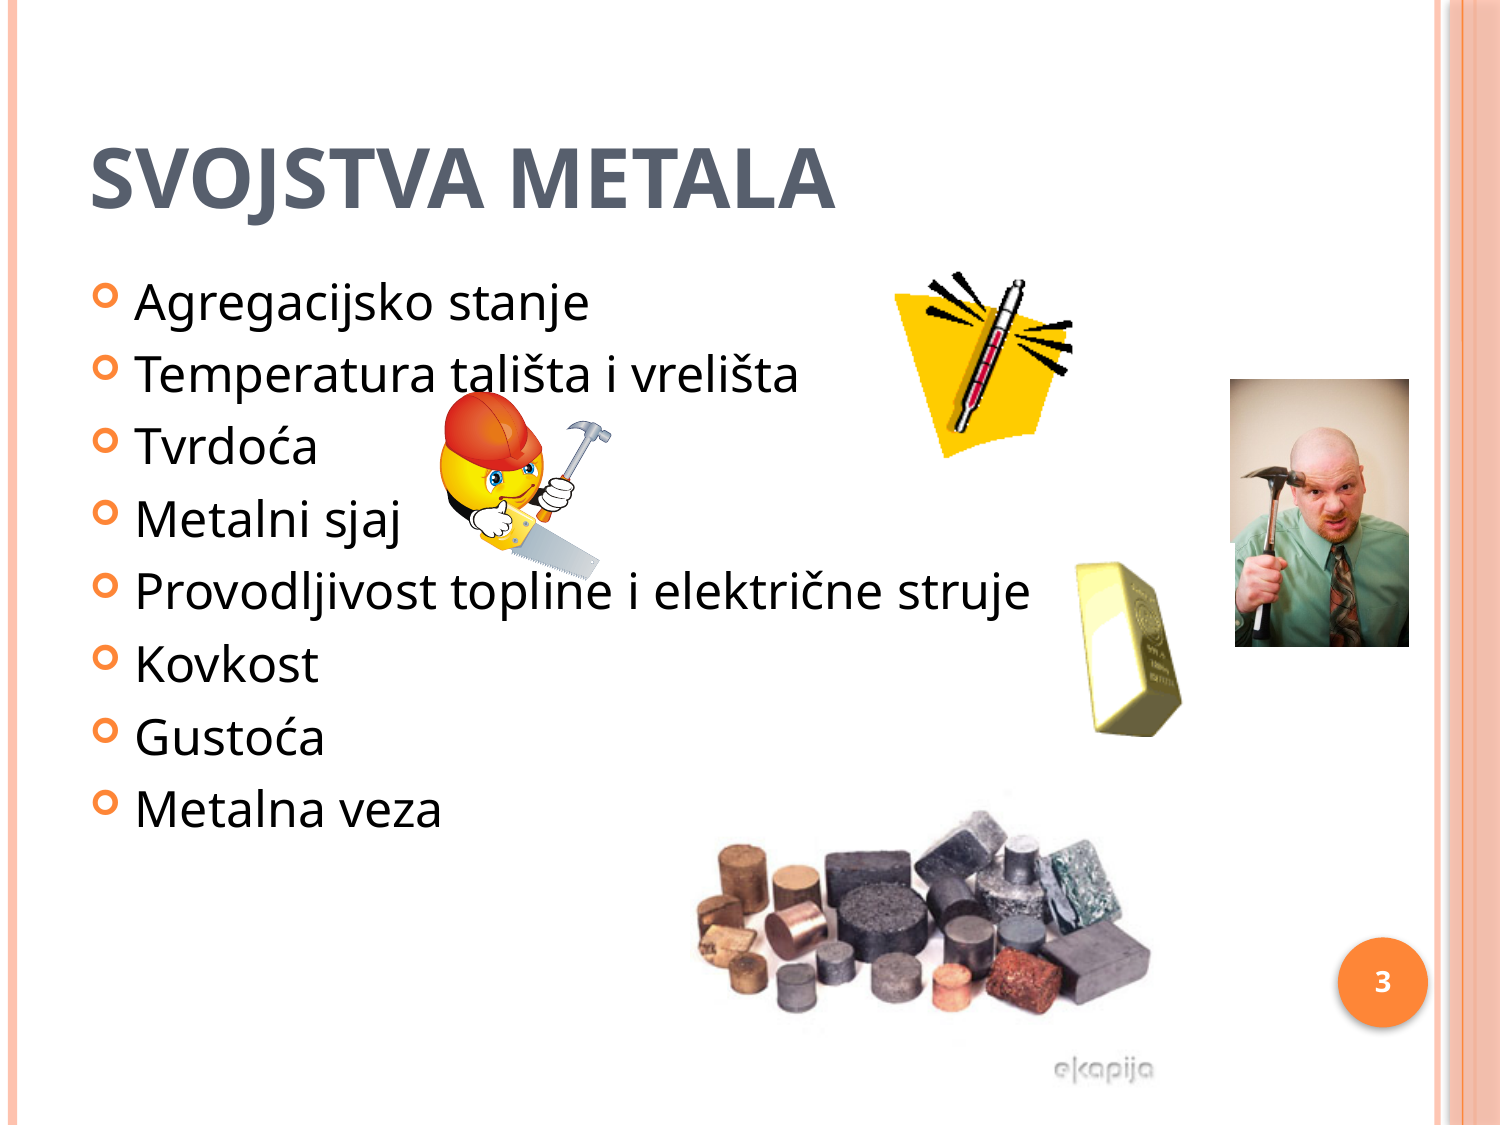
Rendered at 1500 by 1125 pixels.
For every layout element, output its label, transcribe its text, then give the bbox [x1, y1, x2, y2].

picture [879, 266, 1084, 471]
list Agregacijsko stanje Temperatura tališta i vrelišta Tvrdoća Metalni sjaj Provodljivost topline i električne struje Kovkost Gustoća Metalna veza [75, 262, 1300, 1062]
picture [690, 378, 1410, 1090]
title Svojstva metala [75, 45, 1300, 233]
slide_number 3 [1333, 940, 1434, 1027]
footer [1379, 380, 1440, 906]
picture [439, 391, 612, 582]
